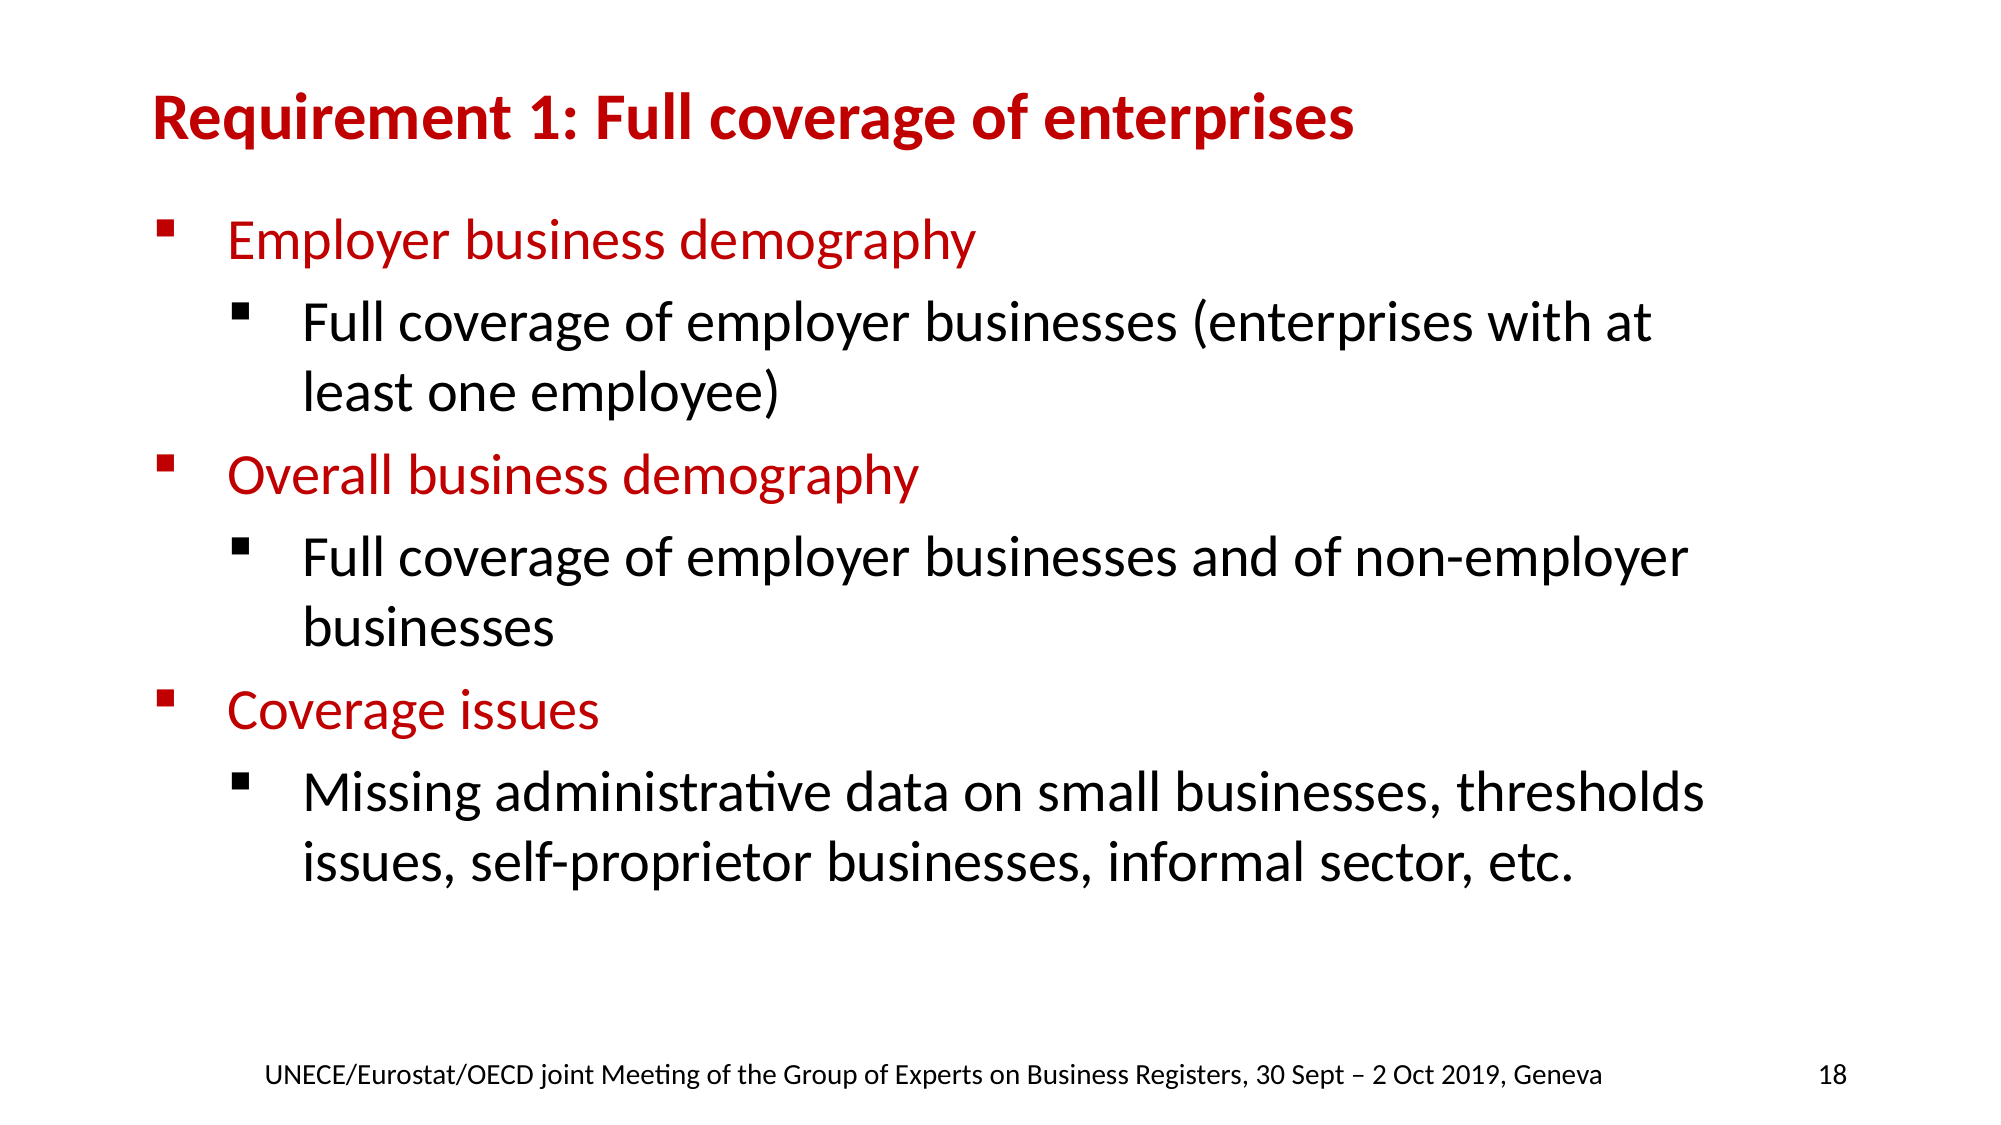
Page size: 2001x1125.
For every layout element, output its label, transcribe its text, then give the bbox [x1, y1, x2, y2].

title Requirement 1: Full coverage of enterprises [137, 60, 1863, 175]
footer UNECE/Eurostat/OECD joint Meeting of the Group of Experts on Business Registers, 30 Sept – 2 Oct 2019, Geneva [197, 1042, 1412, 1103]
text_box Employer business demography Full coverage of employer businesses (enterprises with at least one employee) Overall business demography Full coverage of employer businesses and of non-employer businesses Coverage issues Missing administrative data on small businesses, thresholds issues, self-proprietor businesses, informal sector, etc. [137, 193, 1792, 901]
slide_number 18 [1412, 1042, 1863, 1103]
